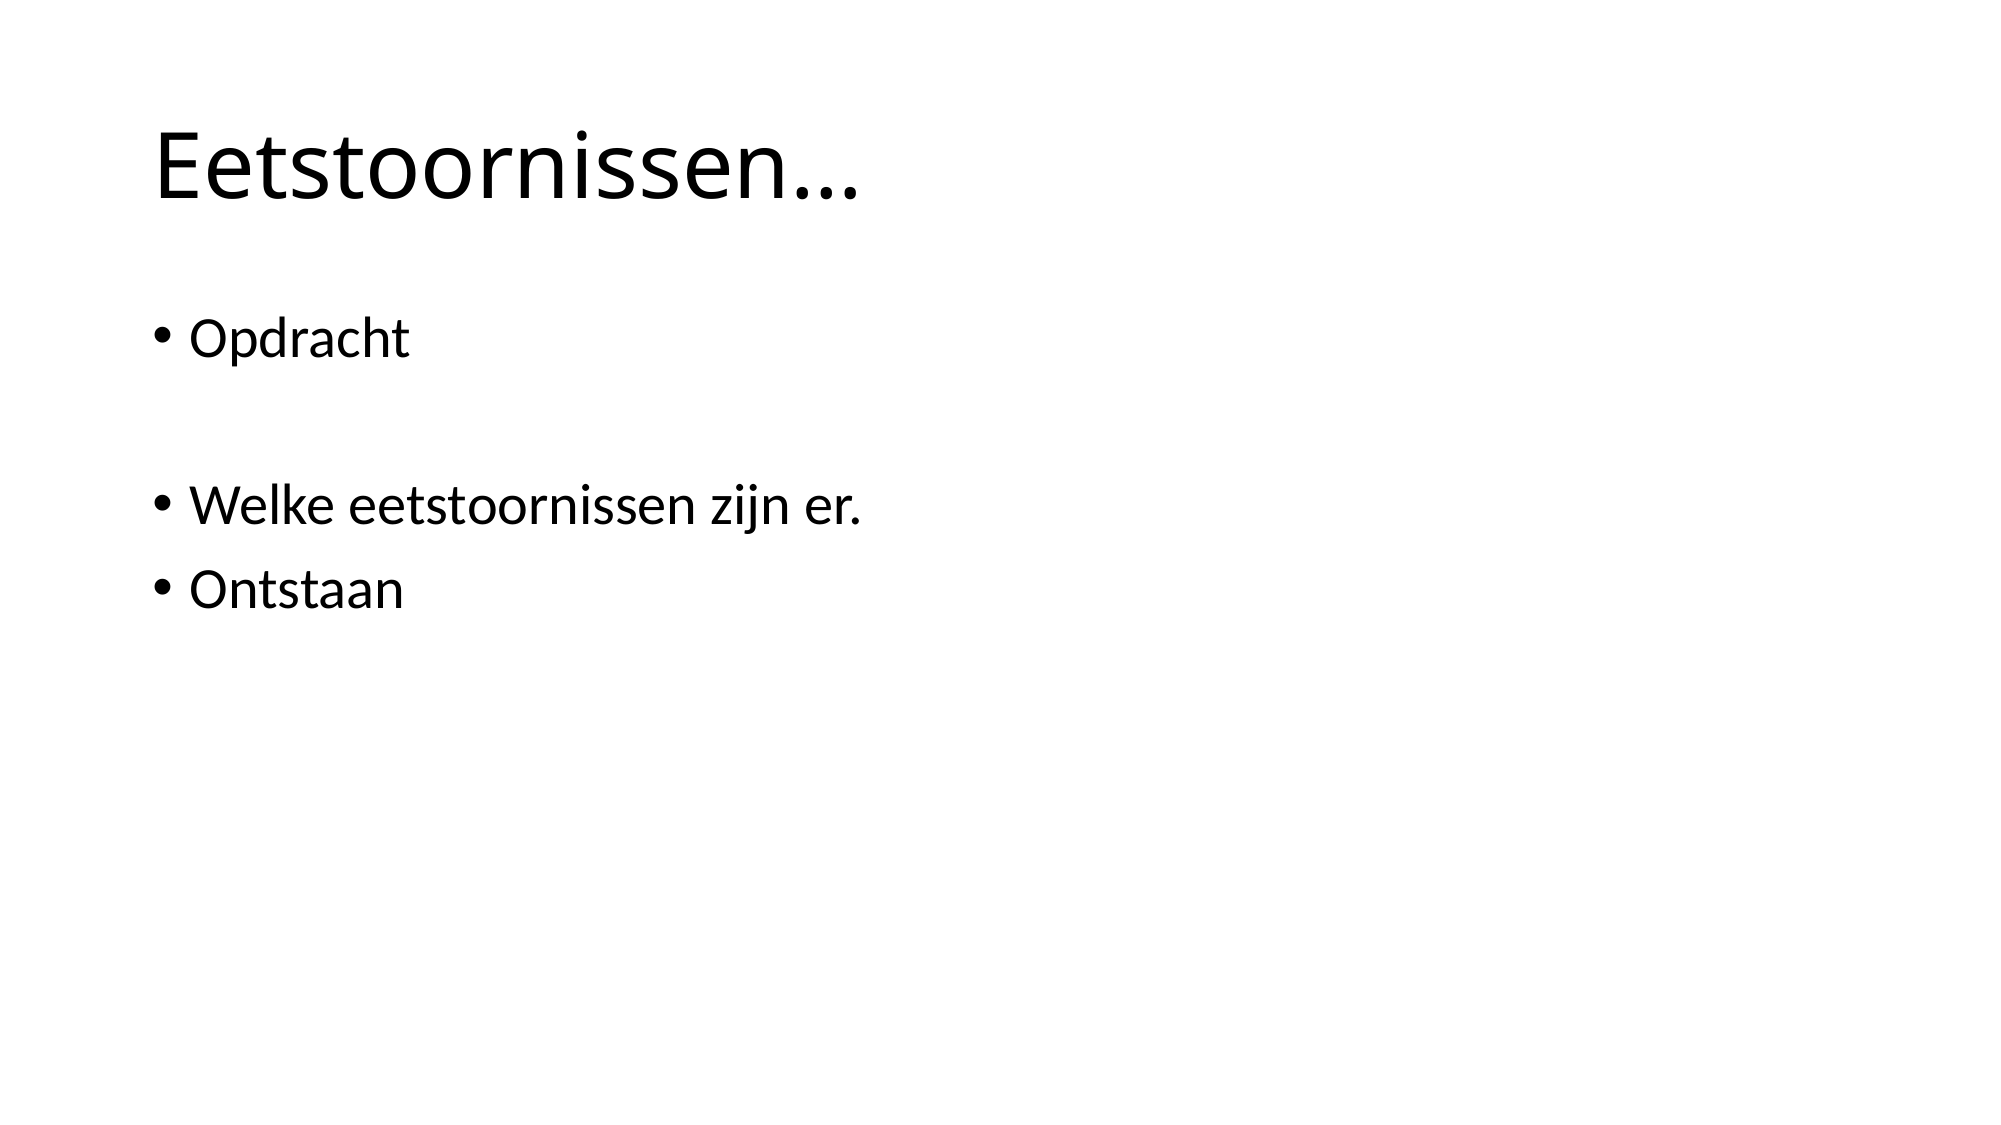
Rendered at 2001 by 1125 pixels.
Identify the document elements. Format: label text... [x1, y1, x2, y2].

title Eetstoornissen… [137, 59, 1863, 278]
list Opdracht Welke eetstoornissen zijn er. Ontstaan [137, 299, 1863, 1014]
